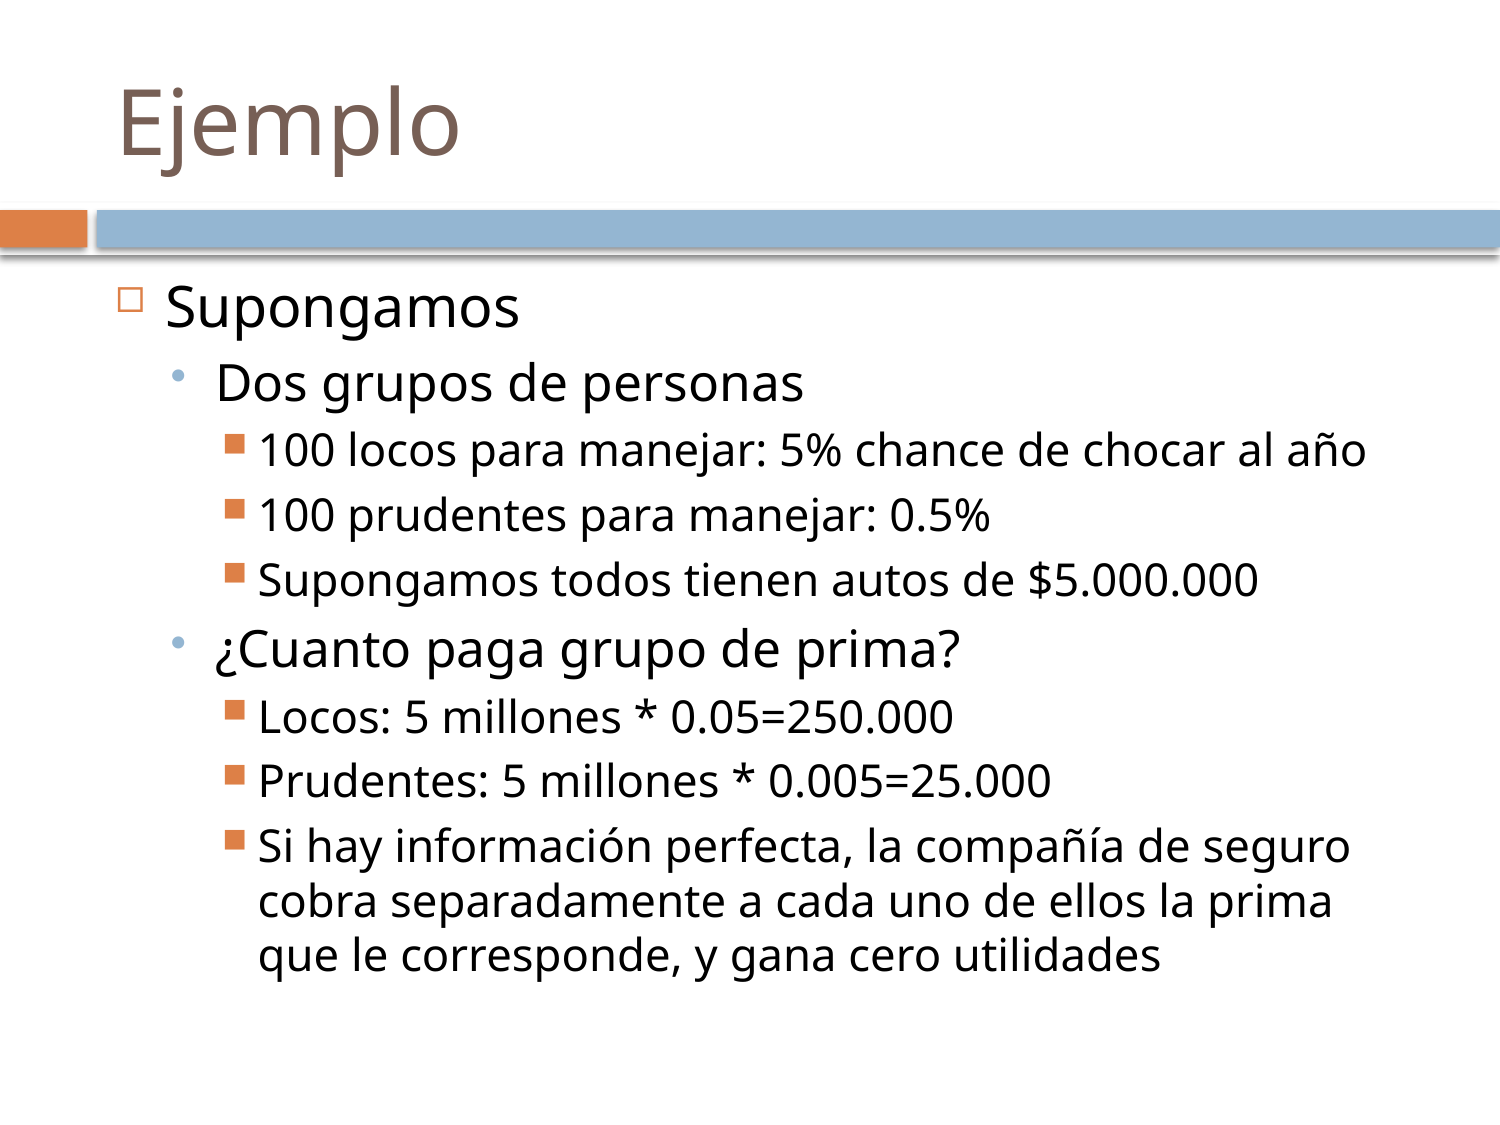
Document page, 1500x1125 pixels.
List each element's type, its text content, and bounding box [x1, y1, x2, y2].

title Ejemplo [100, 37, 1438, 200]
list Supongamos Dos grupos de personas 100 locos para manejar: 5% chance de chocar al año 100 prudentes para manejar: 0.5% Supongamos todos tienen autos de $5.000.000 ¿Cuanto paga grupo de prima? Locos: 5 millones * 0.05=250.000 Prudentes: 5 millones * 0.005=25.000 Si hay información perfecta, la compañía de seguro cobra separadamente a cada uno de ellos la prima que le corresponde, y gana cero utilidades [100, 262, 1438, 1000]
